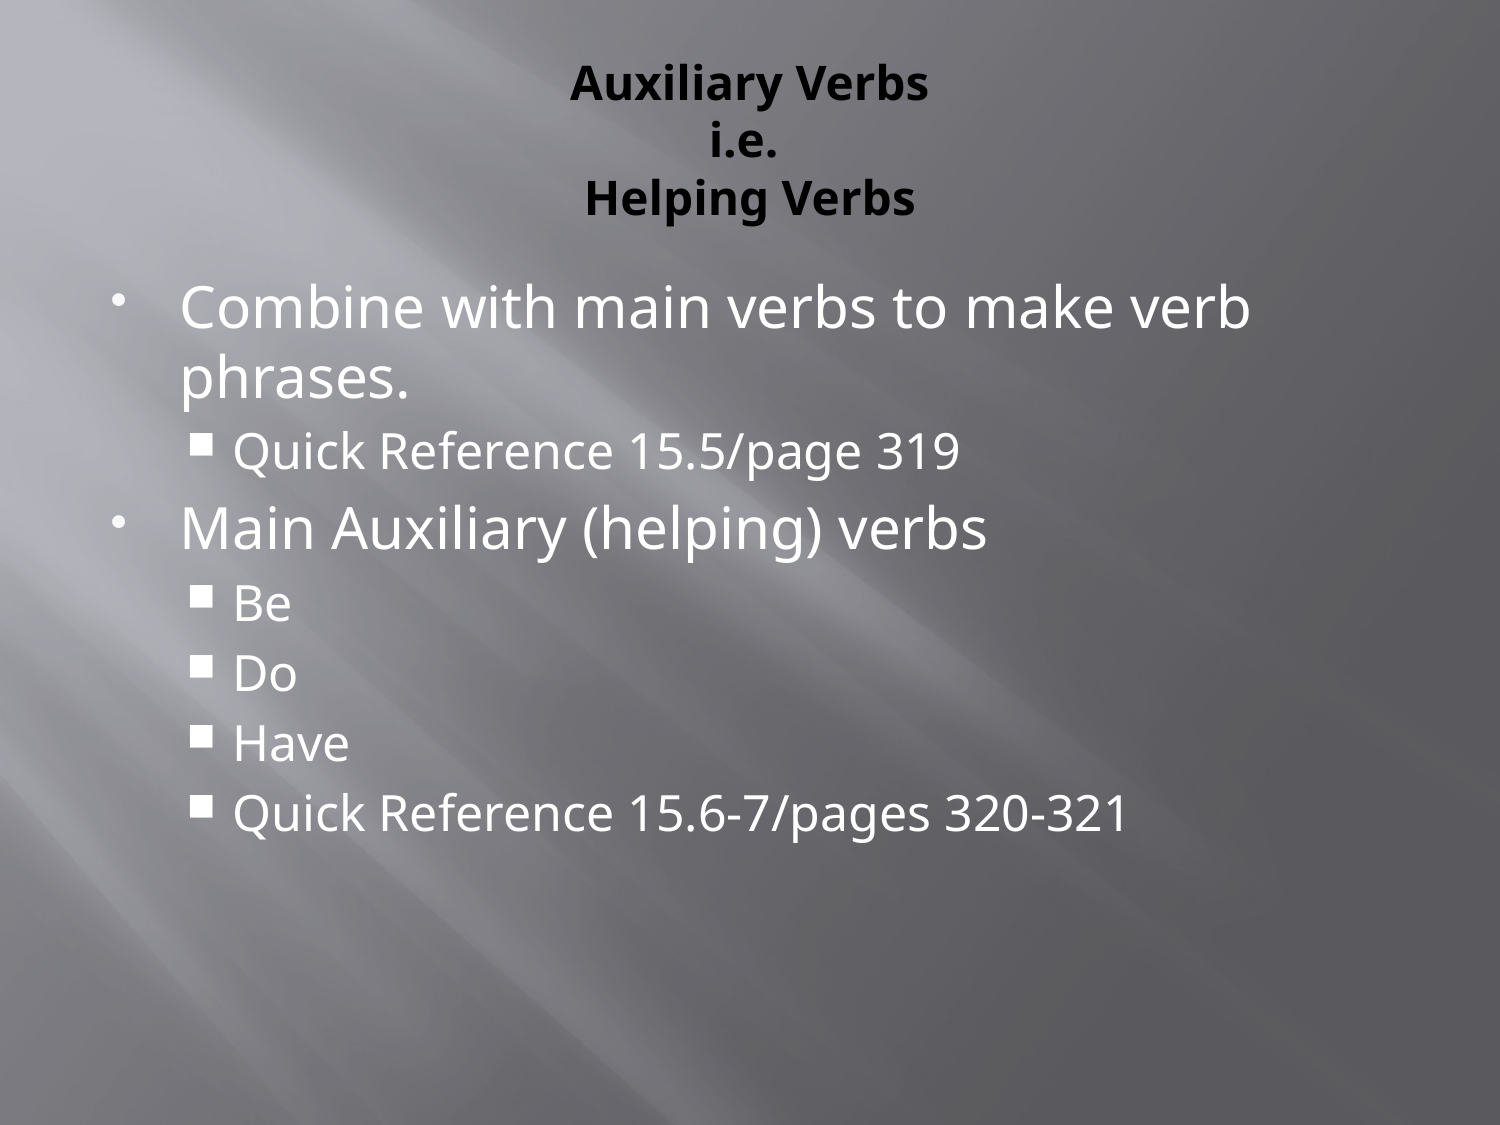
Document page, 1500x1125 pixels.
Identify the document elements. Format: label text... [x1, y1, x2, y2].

title Auxiliary Verbs i.e. Helping Verbs [75, 45, 1425, 233]
list Combine with main verbs to make verb phrases. Quick Reference 15.5/page 319 Main Auxiliary (helping) verbs Be Do Have Quick Reference 15.6-7/pages 320-321 [75, 262, 1425, 1035]
